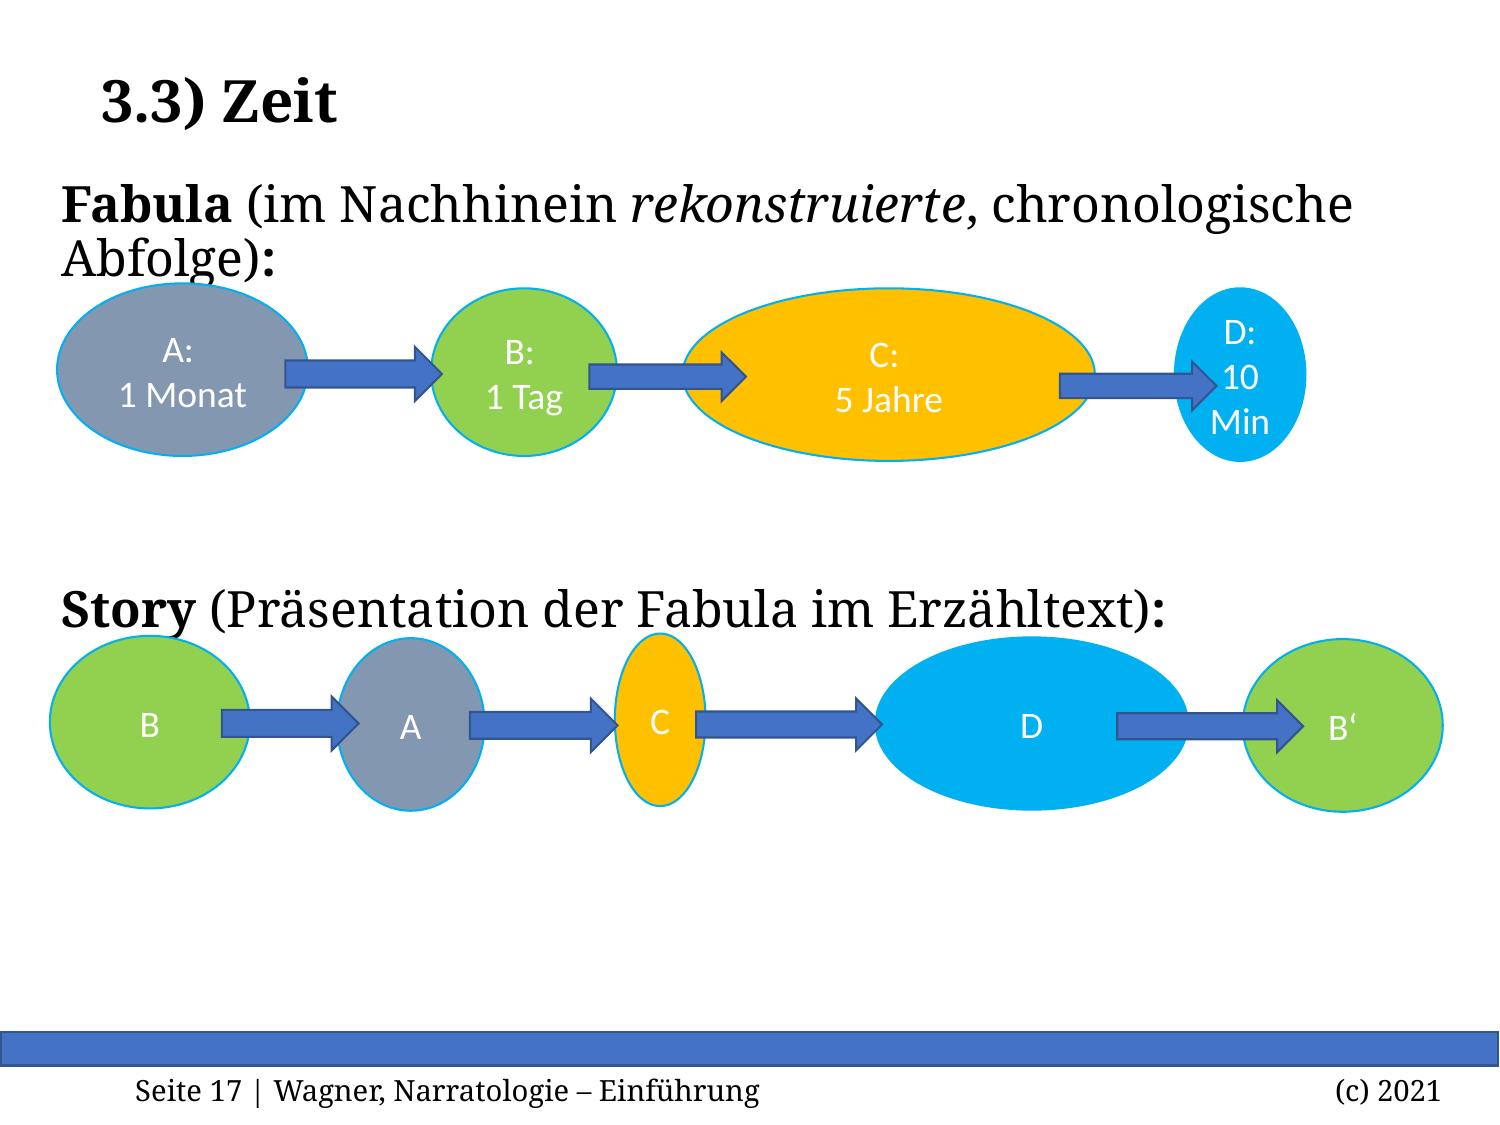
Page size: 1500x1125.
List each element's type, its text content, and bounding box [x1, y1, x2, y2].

text_box Fabula (im Nachhinein rekonstruierte, chronologische Abfolge): Story (Präsentation der Fabula im Erzähltext): [46, 172, 1443, 887]
text_box B [48, 634, 250, 810]
text_box [220, 694, 361, 753]
title 3.3) Zeit [101, 42, 1399, 164]
text_box [468, 696, 620, 755]
text_box [588, 349, 748, 404]
text_box C: 5 Jahre [683, 287, 1096, 462]
text_box B‘ [1242, 638, 1444, 813]
text_box A: 1 Monat [56, 282, 309, 457]
text_box D: 10 Min [1173, 287, 1307, 462]
text_box Seite <Foliennummer> | Wagner, Narratologie – Einführung (c) 2021 [120, 1064, 1500, 1120]
text_box C [613, 632, 707, 808]
text_box [1058, 359, 1218, 413]
text_box D [875, 636, 1188, 811]
text_box [0, 1031, 1499, 1067]
text_box B: 1 Tag [431, 287, 618, 457]
text_box [1116, 697, 1305, 755]
text_box [695, 696, 884, 753]
text_box A [338, 637, 485, 812]
text_box [284, 344, 444, 404]
